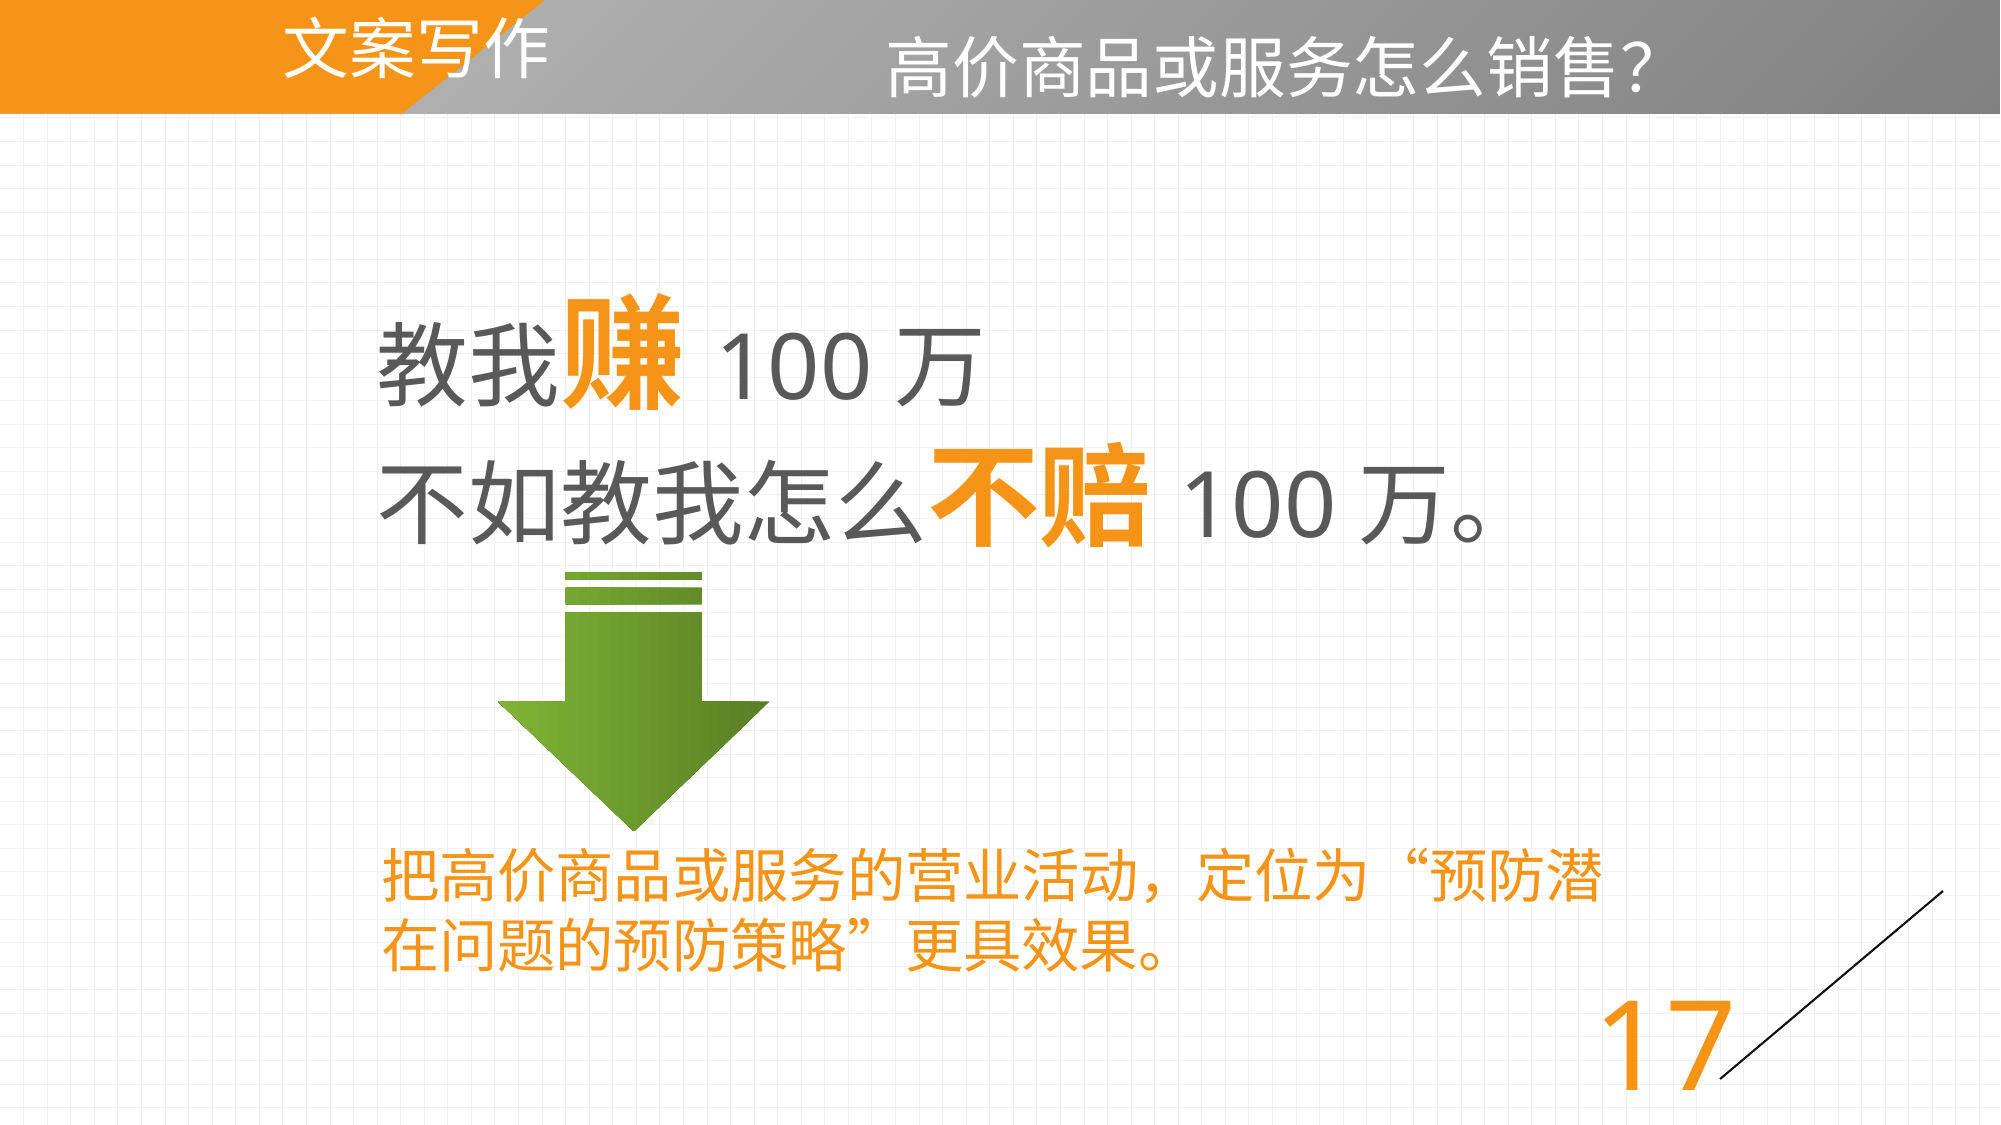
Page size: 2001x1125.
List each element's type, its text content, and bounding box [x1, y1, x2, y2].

text_box [496, 610, 772, 834]
text_box 文案写作 [268, 0, 634, 95]
title 高价商品或服务怎么销售？ [822, 0, 1750, 160]
text_box [564, 569, 704, 582]
text_box [564, 586, 704, 606]
text_box 17 [1578, 958, 1780, 1124]
text_box 教我赚100万 不如教我怎么不赔100万。 [362, 267, 1603, 567]
text_box 把高价商品或服务的营业活动，定位为“预防潜在问题的预防策略”更具效果。 [366, 831, 1666, 987]
